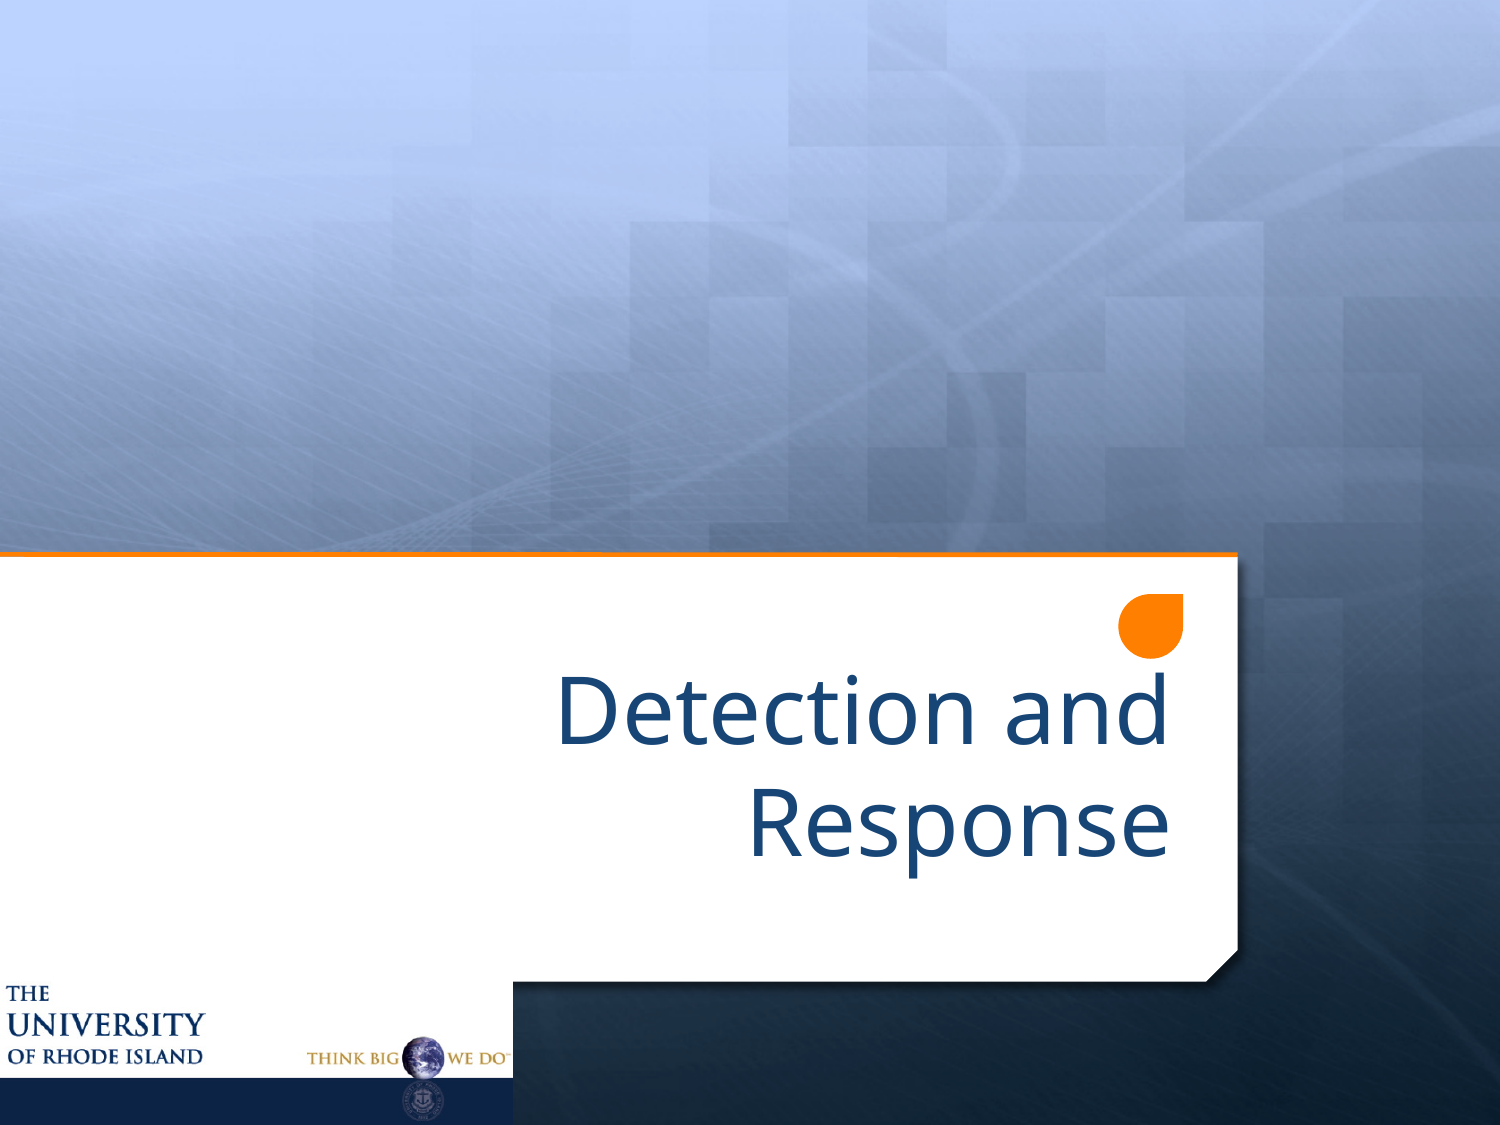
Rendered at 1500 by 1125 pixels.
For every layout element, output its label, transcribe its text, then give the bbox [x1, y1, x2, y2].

title Detection and Response [225, 641, 1188, 883]
picture [0, 981, 513, 1125]
